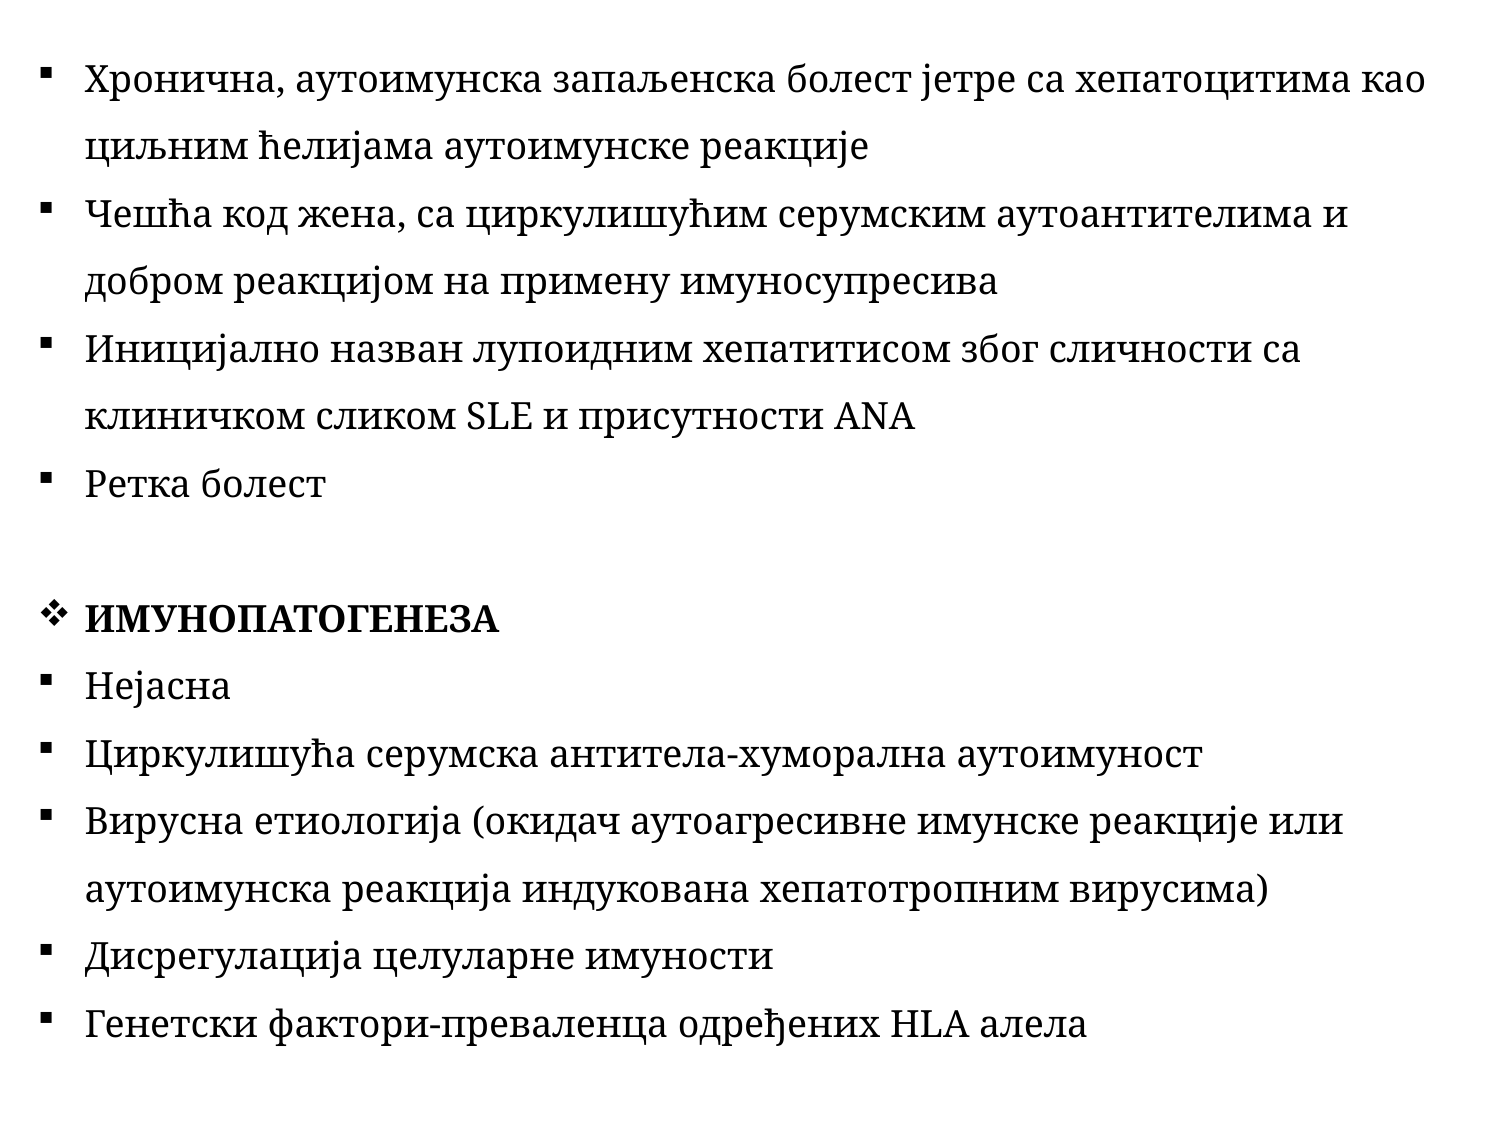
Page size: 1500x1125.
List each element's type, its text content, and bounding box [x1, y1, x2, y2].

text_box Хронична, аутоимунска запаљенска болест јетре са хепатоцитима као циљним ћелијама аутоимунске реакције Чешћа код жена, са циркулишућим серумским аутоантителима и добром реакцијом на примену имуносупресива Иницијално назван лупоидним хепатитисом због сличности са клиничком сликом SLE и присутности ANA Ретка болест ИМУНОПАТОГЕНЕЗА Нејасна Циркулишућа серумска антитела-хуморална аутоимуност Вирусна етиологија (окидач аутоагресивне имунске реакције или аутоимунска реакција индукована хепатотропним вирусима) Дисрегулација целуларне имуности Генетски фактори-преваленца одређених HLA алела [22, 24, 1473, 1053]
